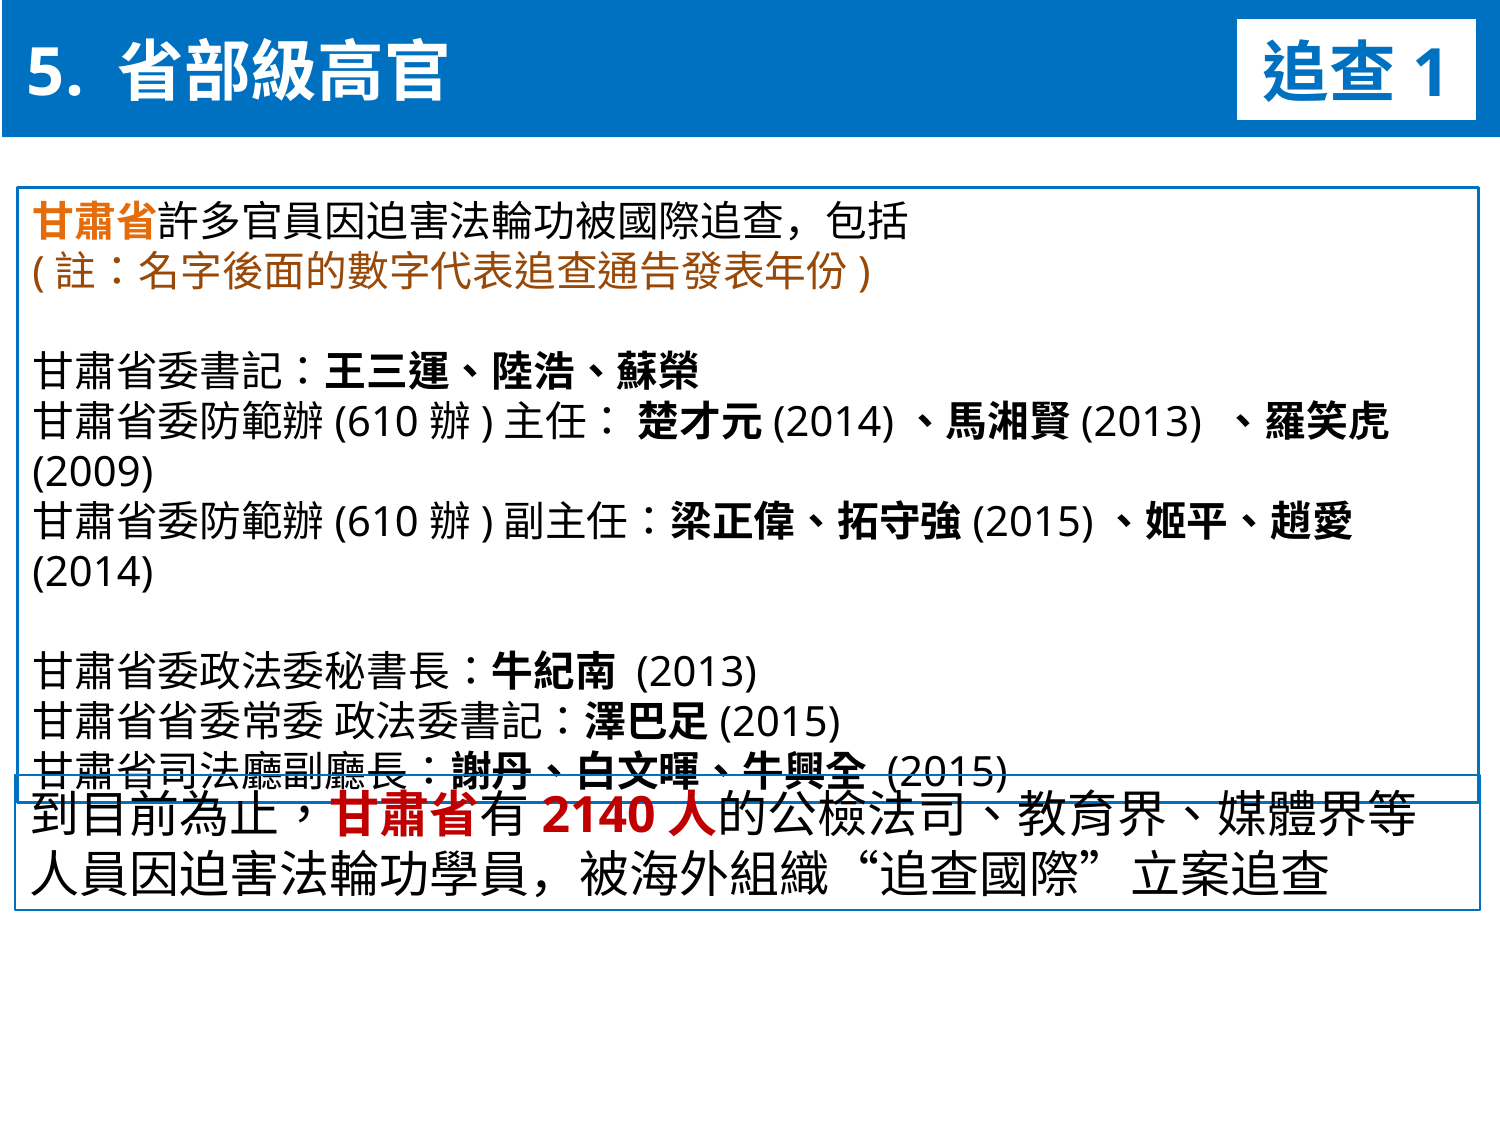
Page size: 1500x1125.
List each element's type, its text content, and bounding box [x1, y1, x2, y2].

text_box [1, 0, 1500, 138]
text_box 甘肅省許多官員因迫害法輪功被國際追查，包括 (註：名字後面的數字代表追查通告發表年份) 甘肅省委書記：王三運、陸浩、蘇榮 甘肅省委防範辦(610辦)主任： 楚才元(2014)、馬湘賢(2013) 、羅笑虎 (2009) 甘肅省委防範辦(610辦)副主任：梁正偉、拓守強(2015)、姬平、趙愛(2014) 甘肅省委政法委秘書長：牛紀南 (2013) 甘肅省省委常委 政法委書記：澤巴足(2015) 甘肅省司法廳副廳長：謝丹、白文暉、牛興全 (2015) [17, 187, 1479, 775]
text_box 到目前為止，甘肅省有2140人的公檢法司、教育界、媒體界等人員因迫害法輪功學員，被海外組織“追查國際”立案追查 [14, 775, 1480, 910]
